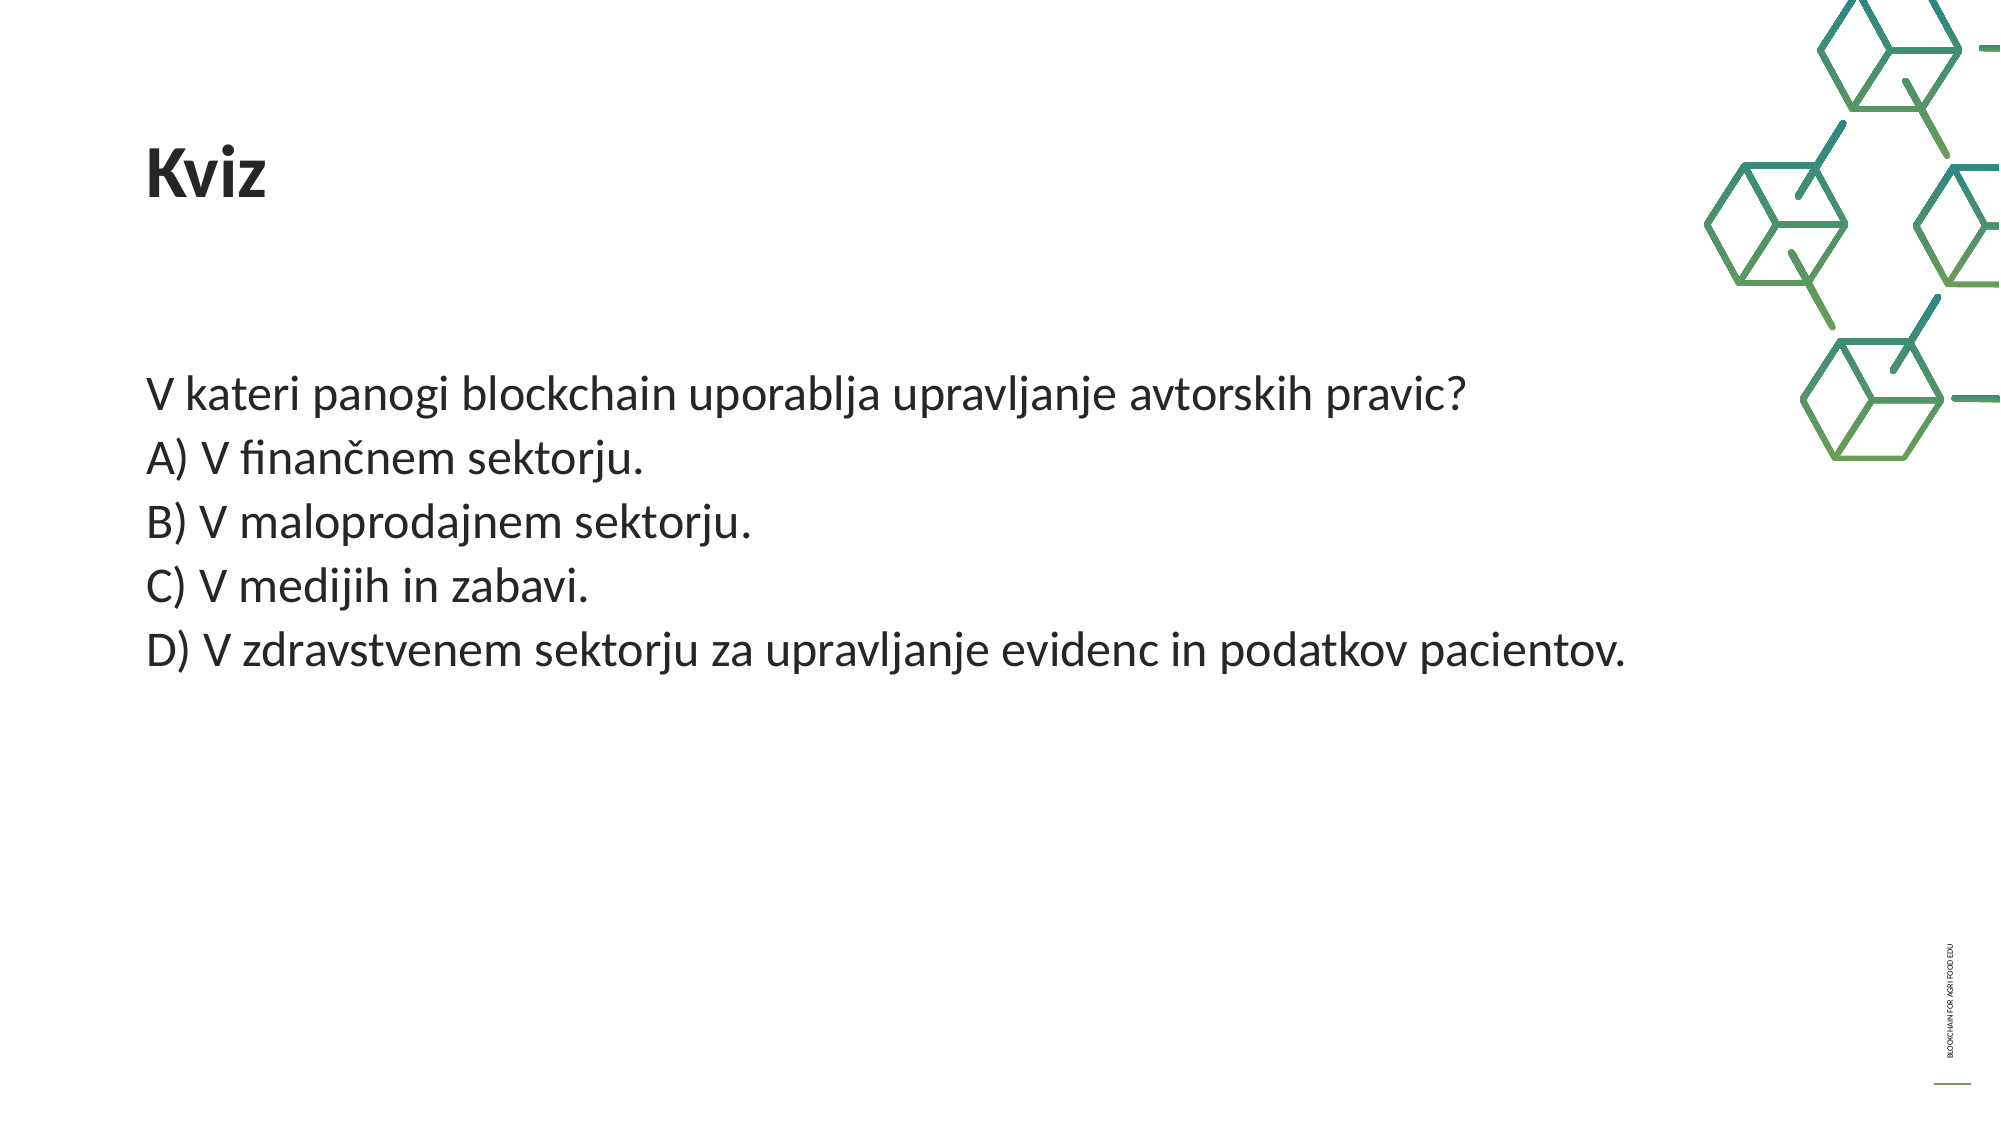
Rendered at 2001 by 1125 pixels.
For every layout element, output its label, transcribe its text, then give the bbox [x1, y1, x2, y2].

list V kateri panogi blockchain uporablja upravljanje avtorskih pravic? A) V finančnem sektorju. B) V maloprodajnem sektorju. C) V medijih in zabavi. D) V zdravstvenem sektorju za upravljanje evidenc in podatkov pacientov. [130, 348, 1869, 1035]
list Kviz [130, 124, 1698, 337]
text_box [1703, 0, 2000, 462]
